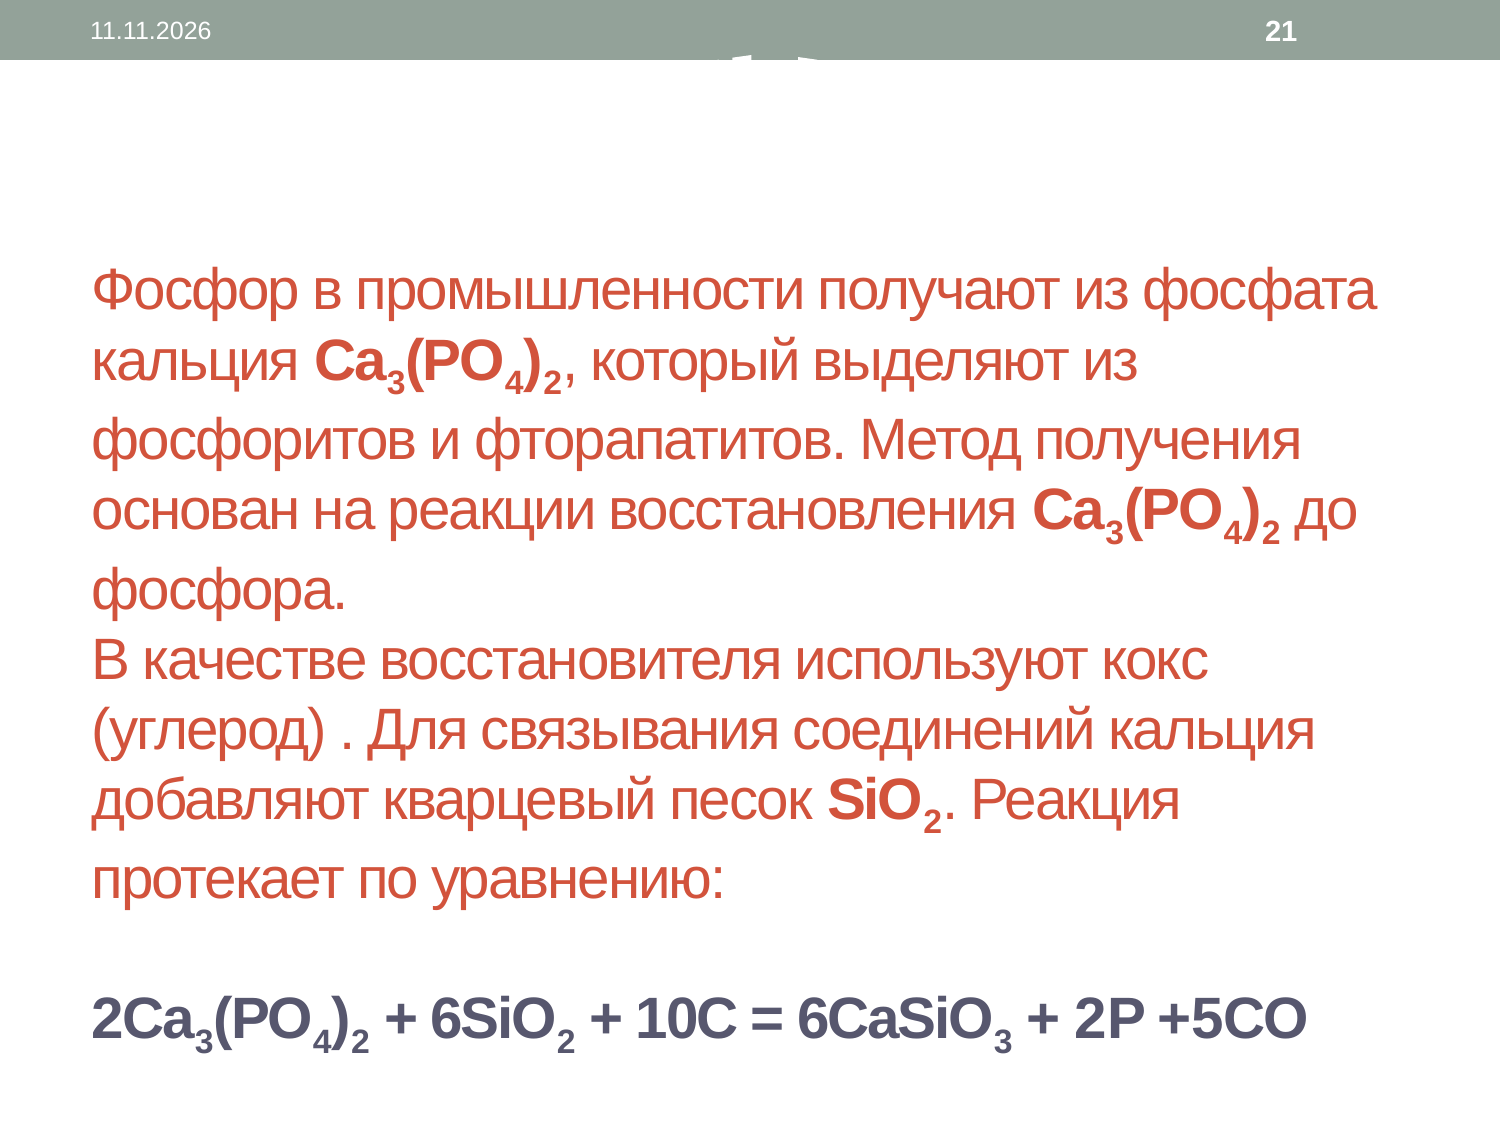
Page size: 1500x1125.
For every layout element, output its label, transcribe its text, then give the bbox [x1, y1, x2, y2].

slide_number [75, 3, 550, 57]
slide_number 21 [1250, 3, 1425, 57]
title Фосфор в промышленности получают из фосфата кальция Ca3(PO4)2, который выделяют из фосфоритов и фторапатитов. Метод получения основан на реакции восстановления Ca3(PO4)2 до фосфора. В качестве восстановителя используют кокс (углерод) . Для связывания соединений кальция добавляют кварцевый песок SiO2. Реакция протекает по уравнению: 2Ca3(PO4)2 + 6SiO2 + 10C = 6CaSiO3 + 2P +5CO [76, 220, 1427, 1092]
